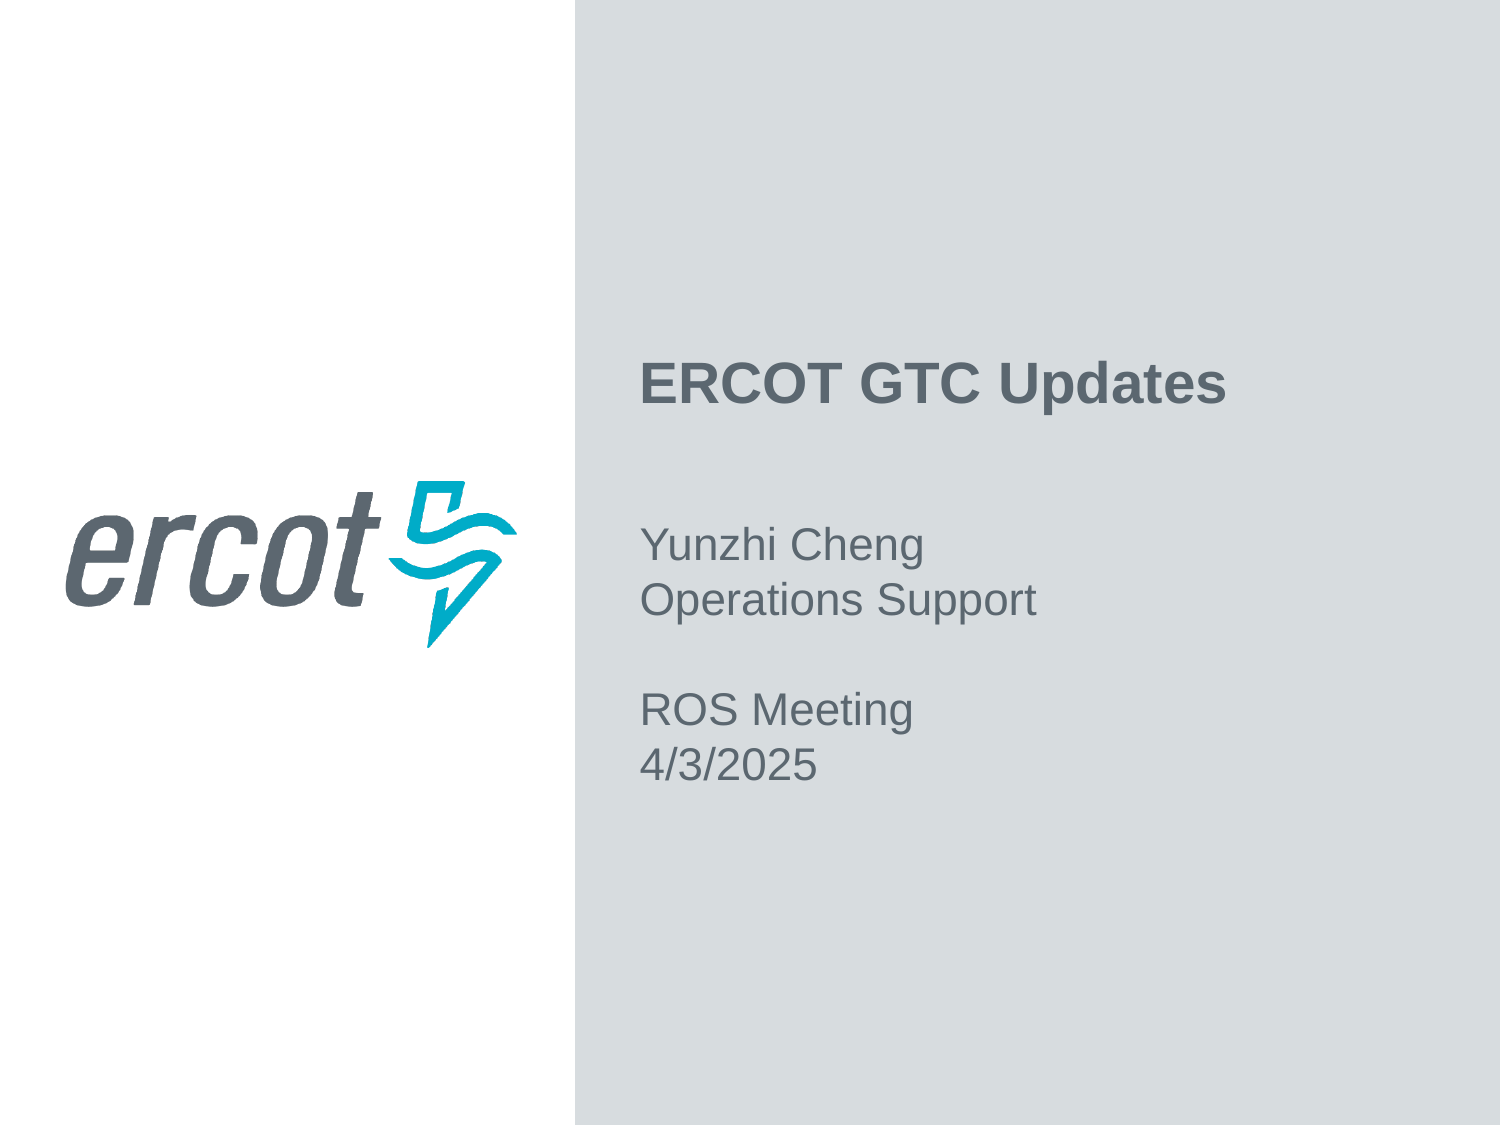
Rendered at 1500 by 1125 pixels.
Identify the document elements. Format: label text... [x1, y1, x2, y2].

picture [56, 471, 525, 654]
text_box ERCOT GTC Updates Yunzhi Cheng Operations Support ROS Meeting 4/3/2025 [624, 337, 1463, 798]
